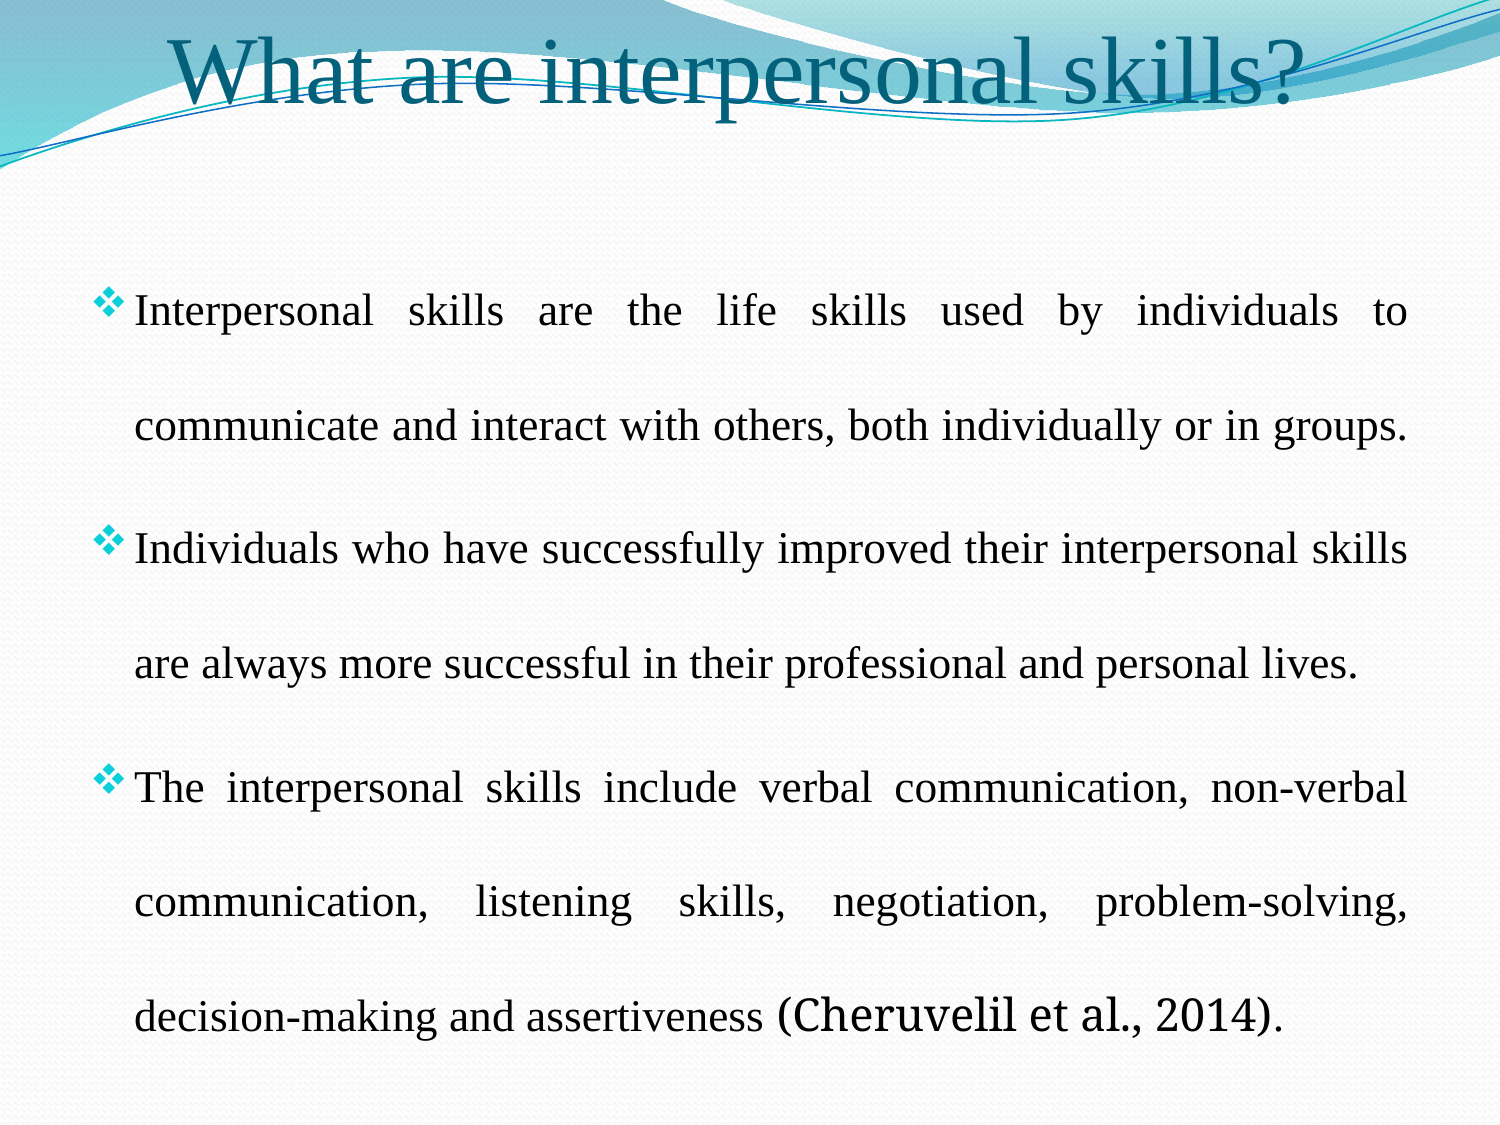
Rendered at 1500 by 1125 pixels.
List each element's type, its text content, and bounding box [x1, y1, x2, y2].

title What are interpersonal skills? [74, 0, 1425, 238]
list Interpersonal skills are the life skills used by individuals to communicate and interact with others, both individually or in groups. Individuals who have successfully improved their interpersonal skills are always more successful in their professional and personal lives. The interpersonal skills include verbal communication, non-verbal communication, listening skills, negotiation, problem-solving, decision-making and assertiveness (Cheruvelil et al., 2014). [75, 212, 1425, 1075]
